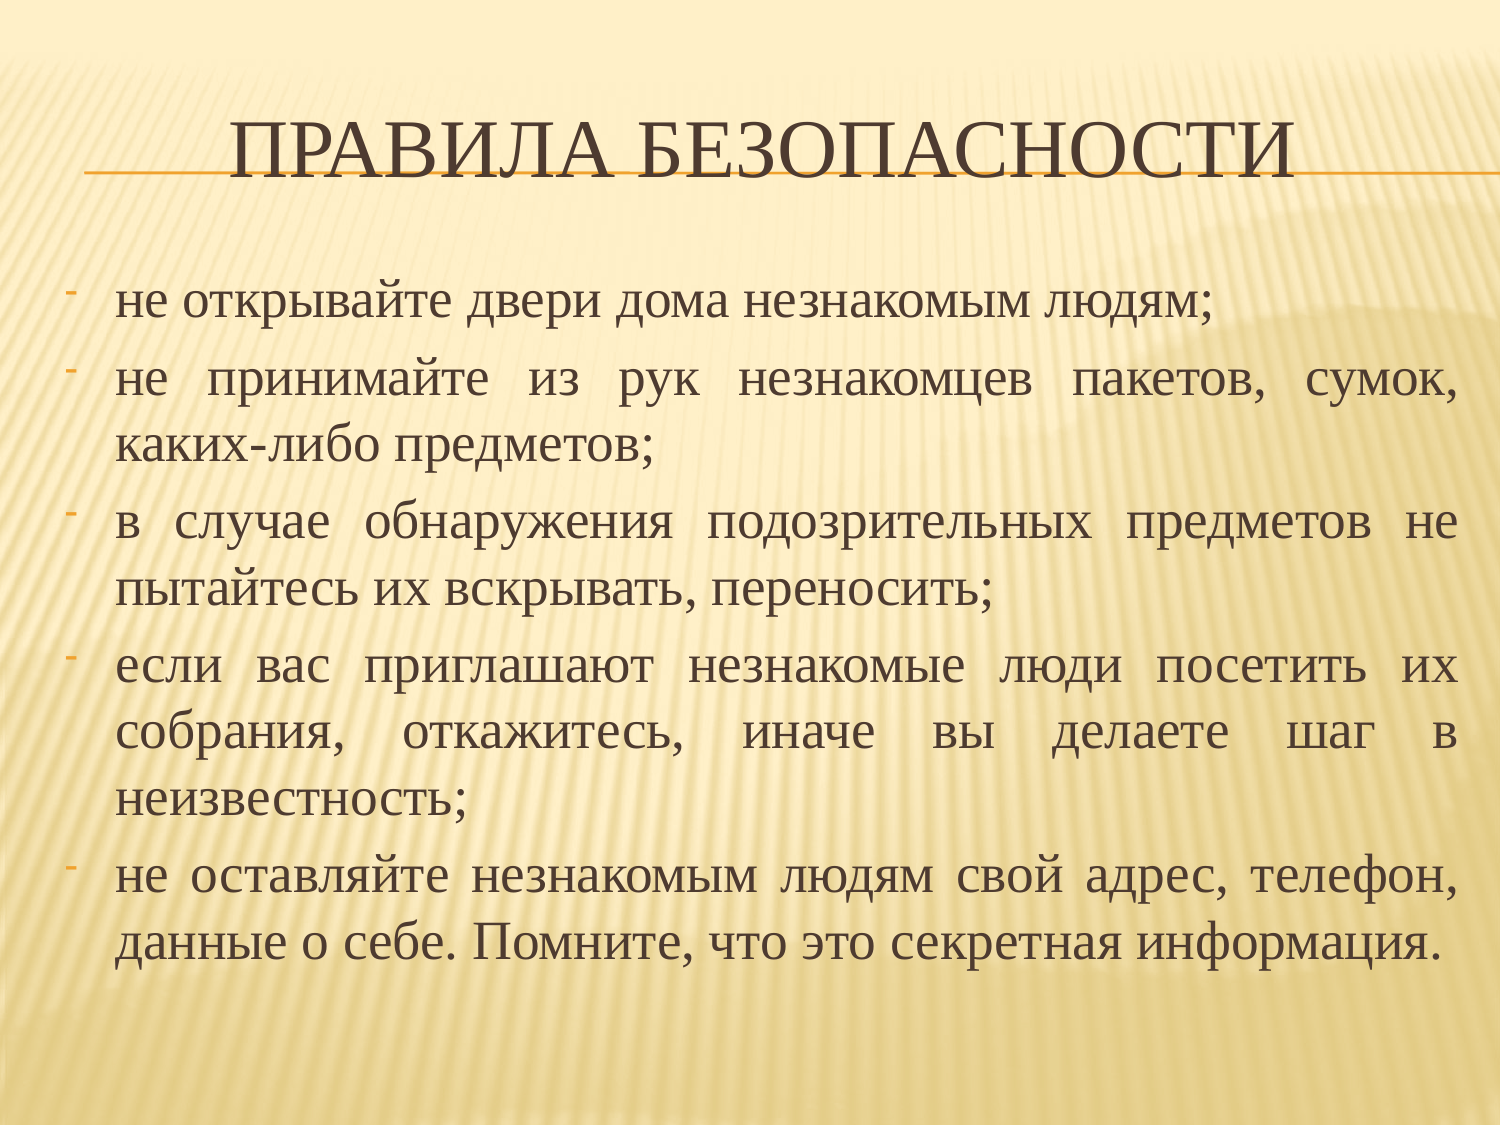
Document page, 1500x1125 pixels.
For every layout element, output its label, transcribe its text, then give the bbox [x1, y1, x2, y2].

title Правила безопасности [50, 75, 1475, 213]
list не открывайте двери дома незнакомым людям; не принимайте из рук незнакомцев пакетов, сумок, каких-либо предметов; в случае обнаружения подозрительных предметов не пытайтесь их вскрывать, переносить; если вас приглашают незнакомые люди посетить их собрания, откажитесь, иначе вы делаете шаг в неизвестность; не оставляйте незнакомым людям свой адрес, телефон, данные о себе. Помните, что это секретная информация. [50, 254, 1475, 998]
